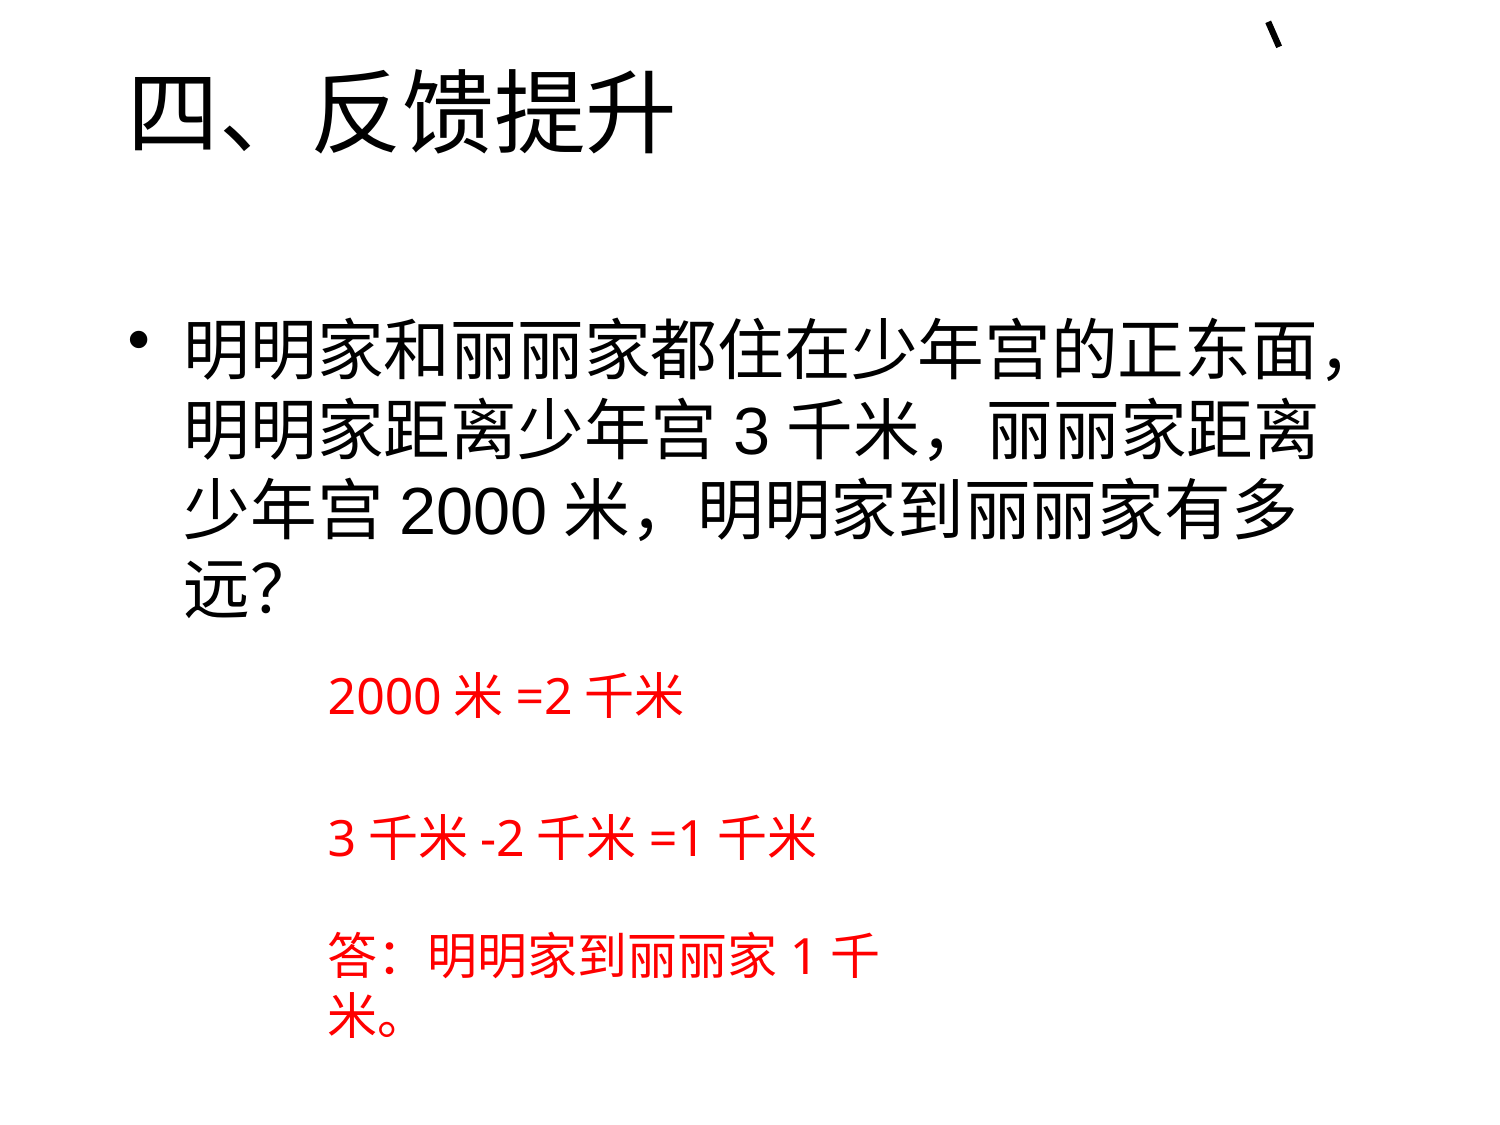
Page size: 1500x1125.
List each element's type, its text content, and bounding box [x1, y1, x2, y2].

text_box 答：明明家到丽丽家1千米。 [312, 916, 928, 1052]
text_box 3千米-2千米=1千米 [312, 798, 880, 874]
title 四、反馈提升 [112, 24, 739, 173]
list 明明家和丽丽家都住在少年宫的正东面，明明家距离少年宫3千米，丽丽家距离少年宫2000米，明明家到丽丽家有多远？ [112, 299, 1376, 901]
text_box 2000米=2千米 [312, 656, 1140, 732]
